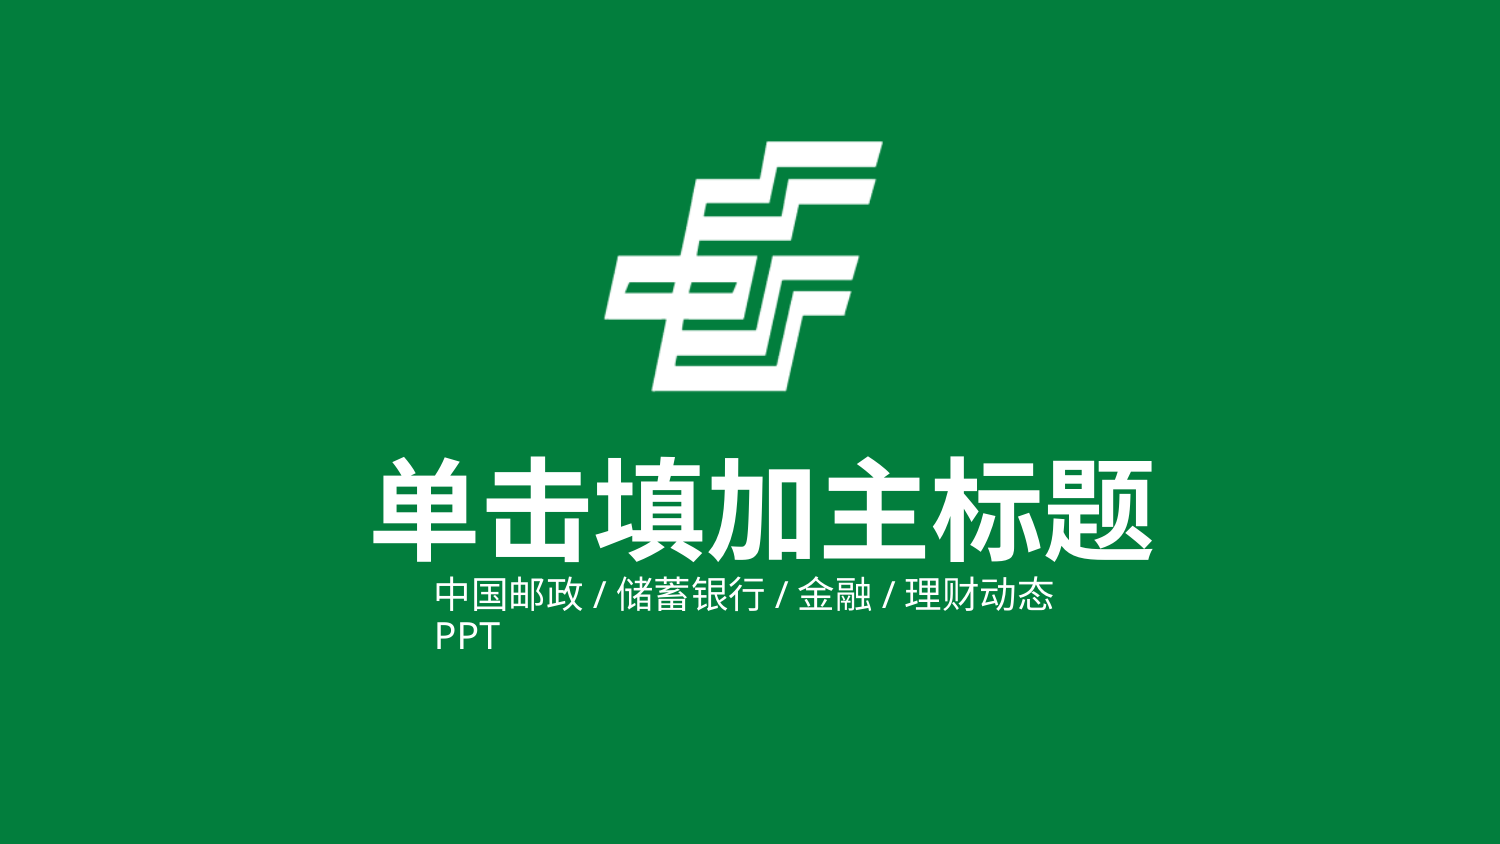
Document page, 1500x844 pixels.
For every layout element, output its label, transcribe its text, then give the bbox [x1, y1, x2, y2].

text_box 中国邮政/储蓄银行/金融/理财动态PPT [419, 551, 1117, 682]
text_box 单击填加主标题 [353, 432, 1172, 583]
picture [597, 126, 892, 410]
